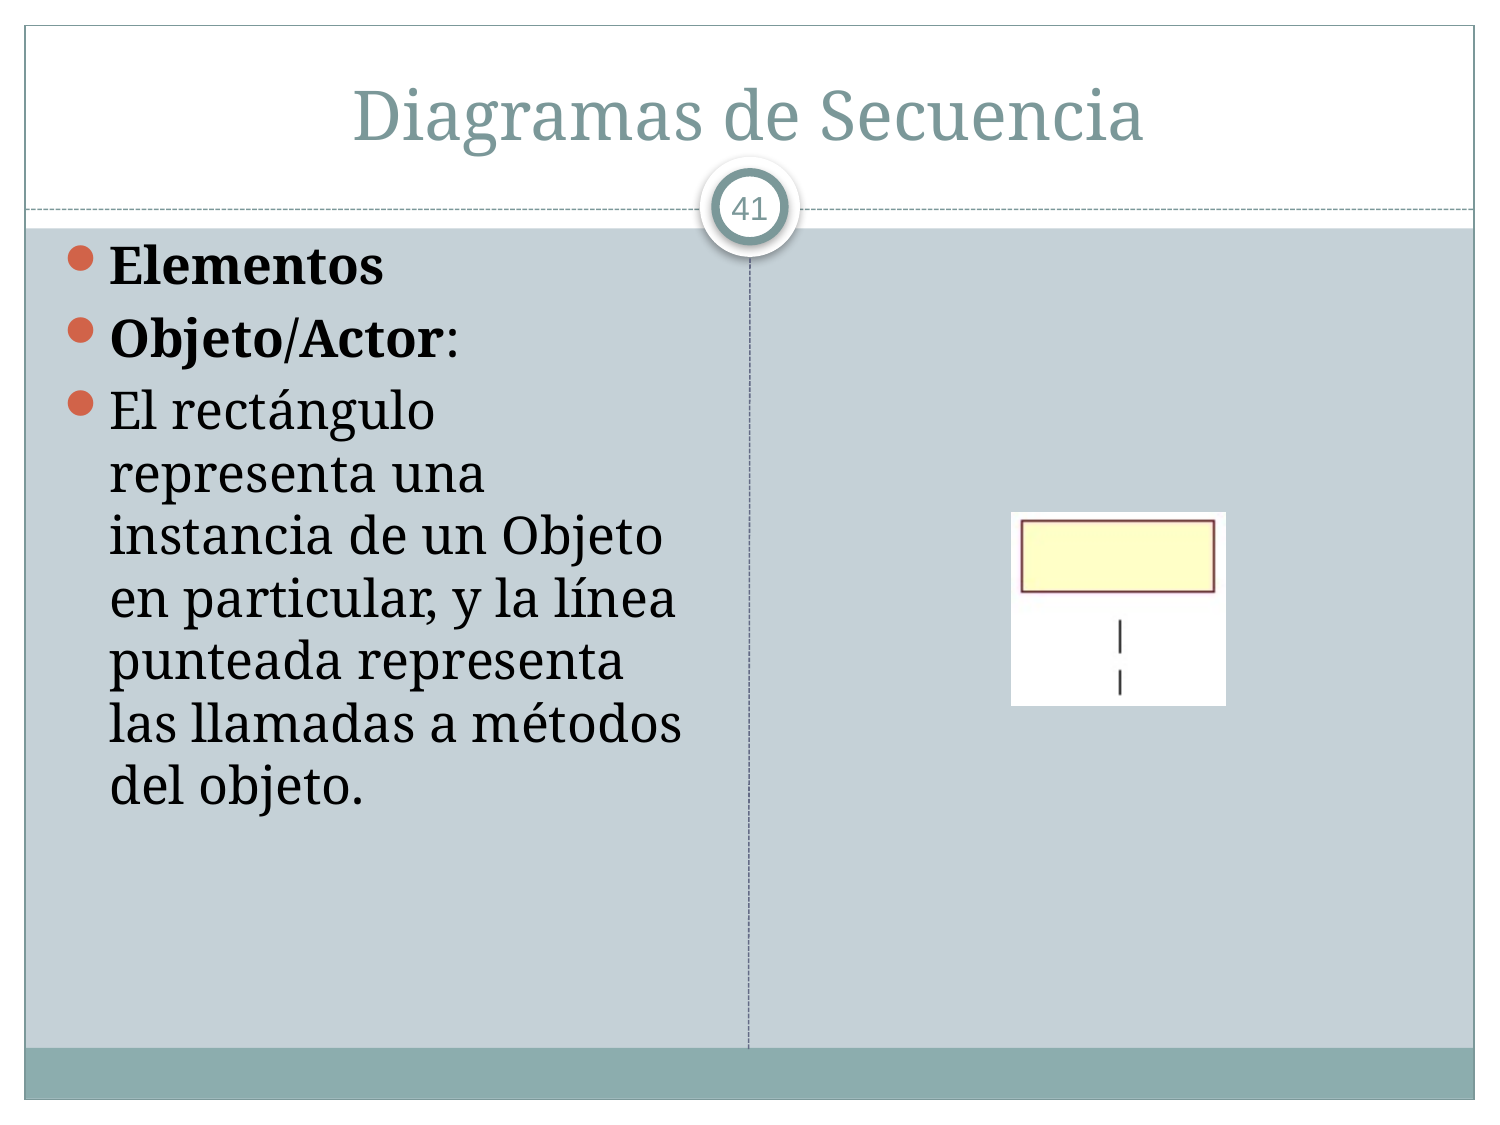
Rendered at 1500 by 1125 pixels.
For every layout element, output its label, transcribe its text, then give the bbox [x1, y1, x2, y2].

slide_number 41 [712, 170, 788, 243]
list Elementos Objeto/Actor: El rectángulo representa una instancia de un Objeto en particular, y la línea punteada representa las llamadas a métodos del objeto. [49, 224, 712, 993]
title Diagramas de Secuencia [49, 37, 1450, 162]
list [1011, 511, 1227, 707]
